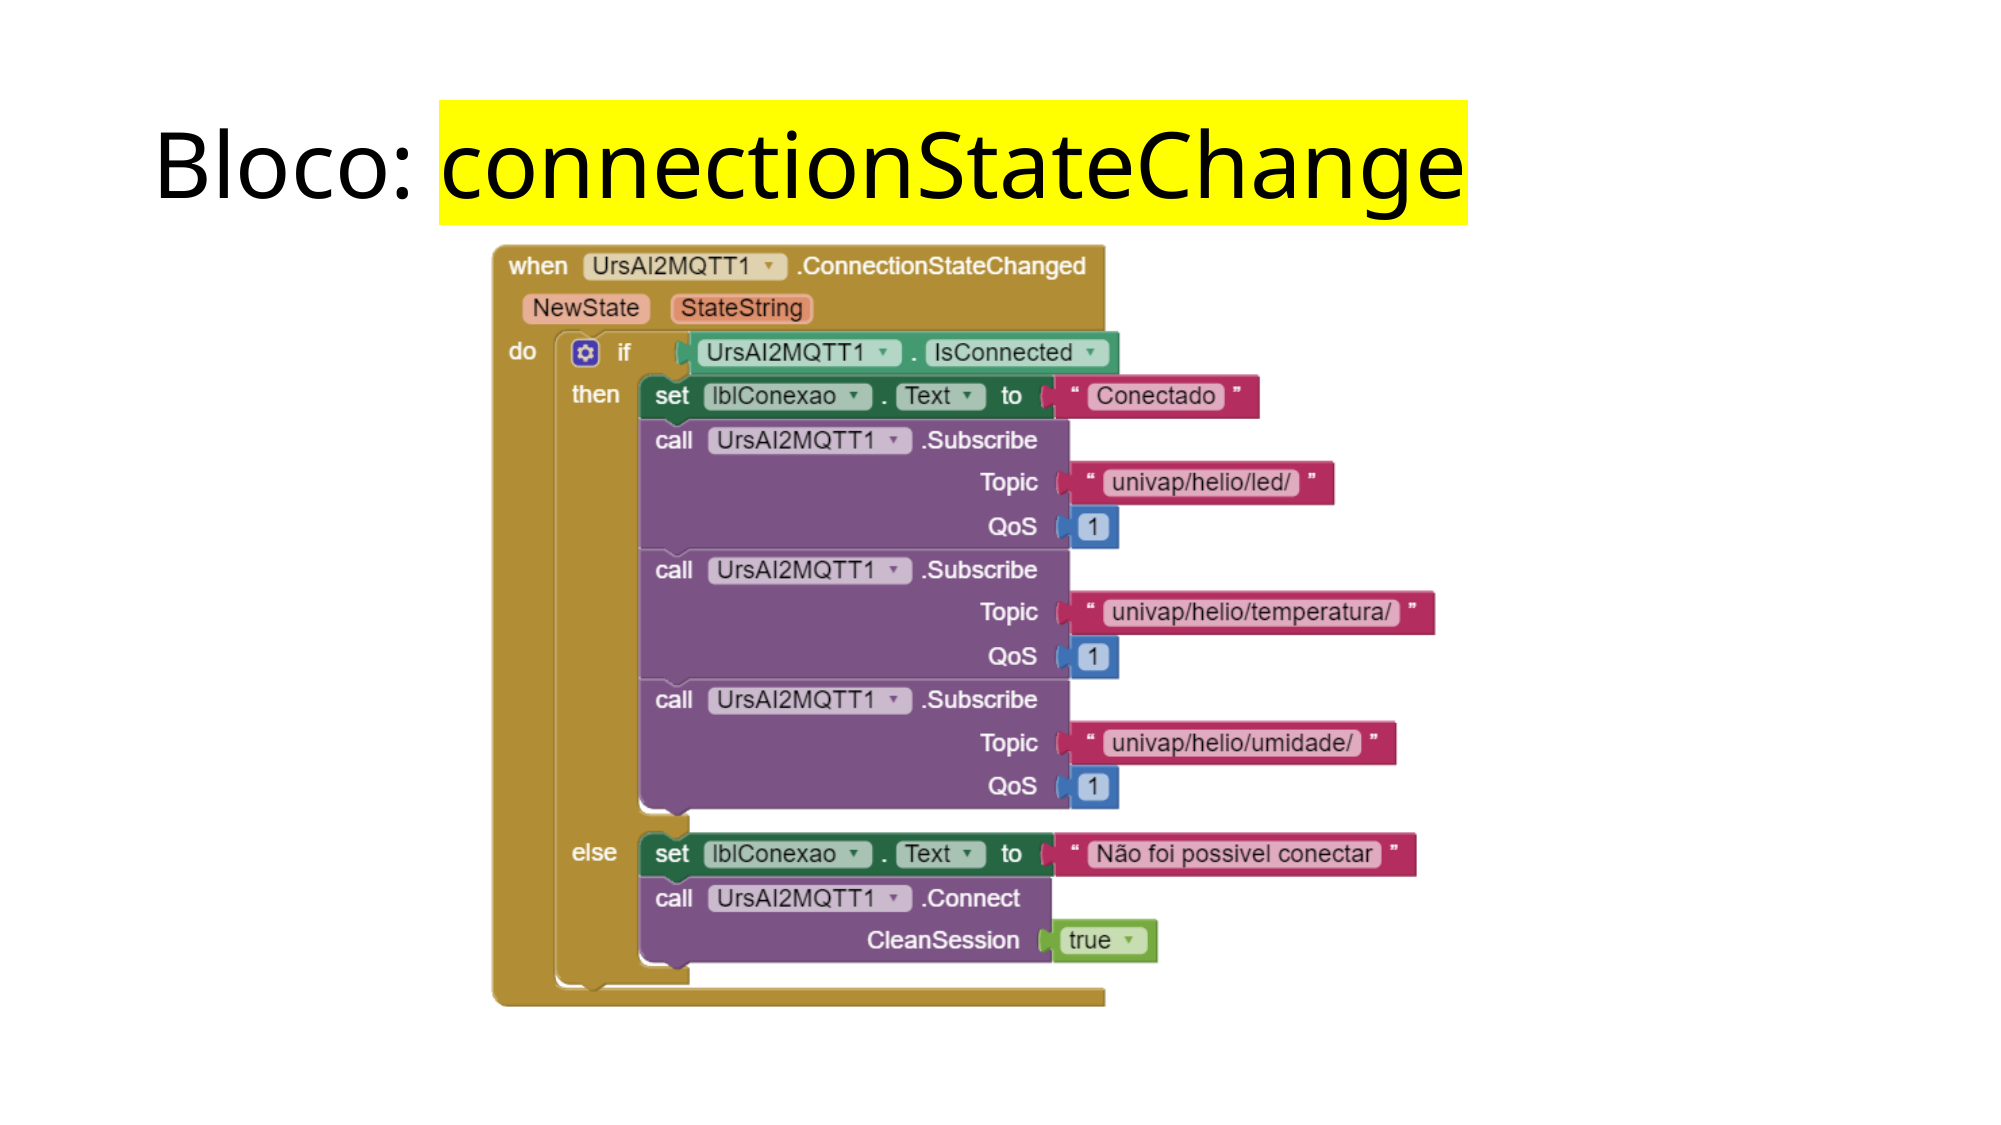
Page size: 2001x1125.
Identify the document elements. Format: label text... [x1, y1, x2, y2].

picture [448, 242, 1457, 1051]
title Bloco: connectionStateChange [137, 59, 1863, 278]
